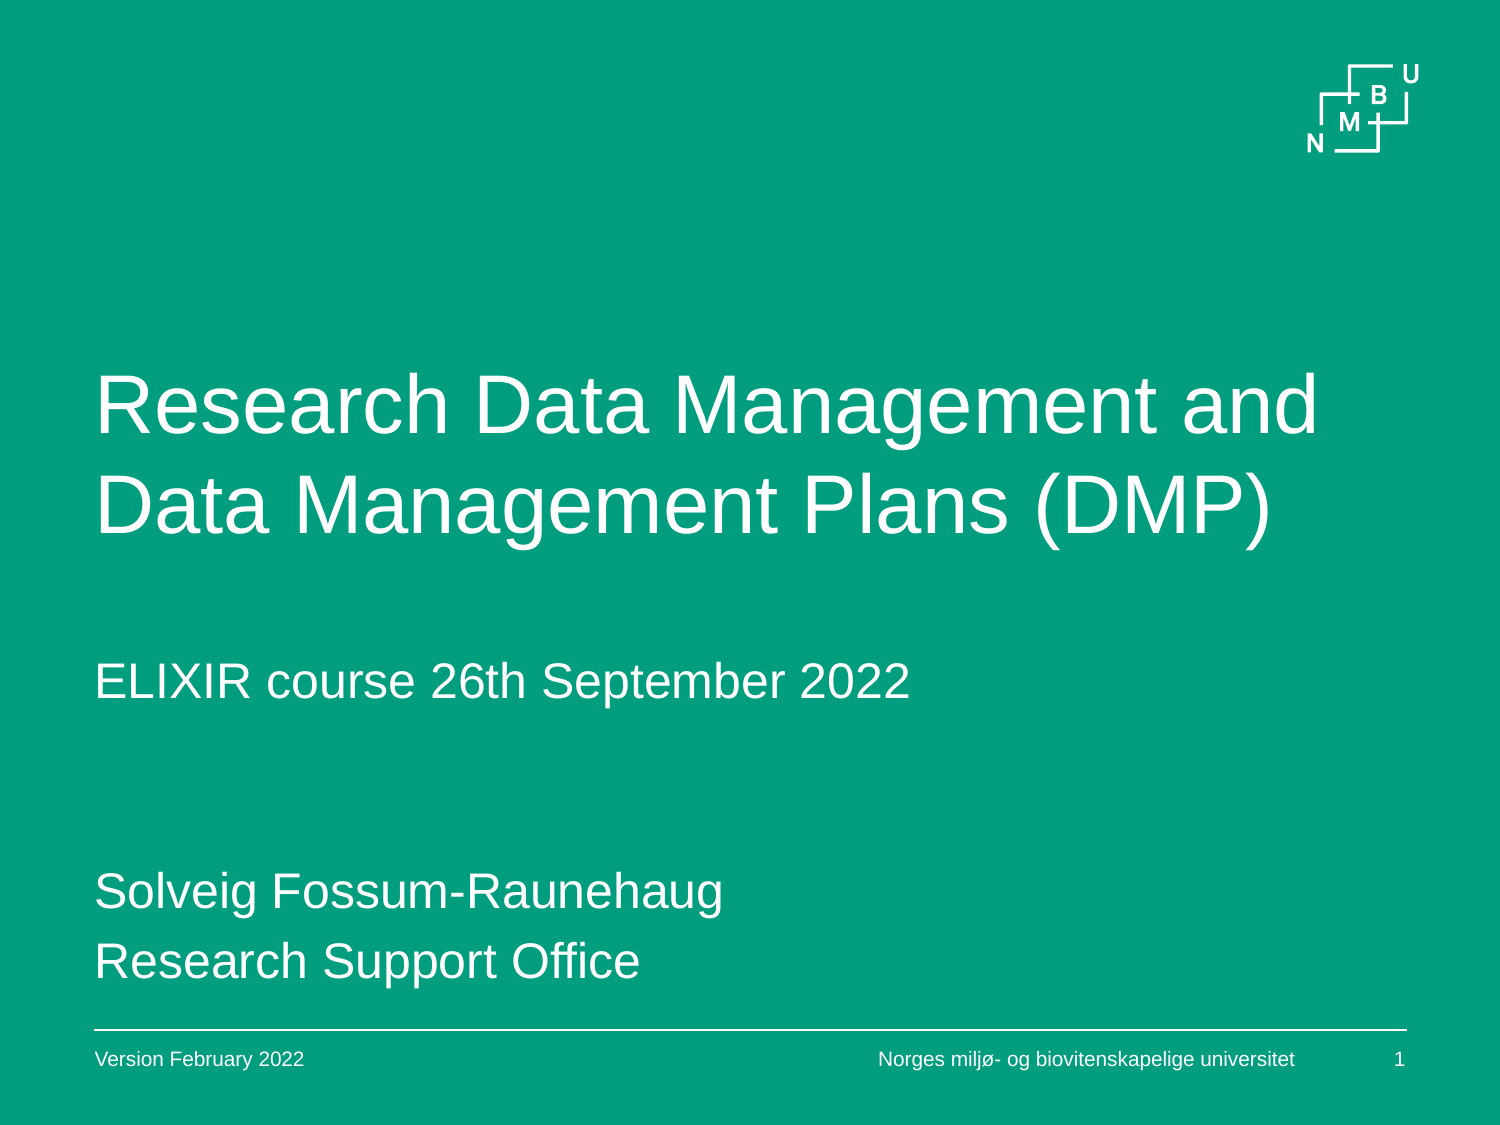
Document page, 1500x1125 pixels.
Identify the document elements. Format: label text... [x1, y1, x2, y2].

footer Version February 2022 [94, 1045, 875, 1071]
slide_number Norges miljø- og biovitenskapelige universitet [878, 1045, 1353, 1071]
slide_number 1 [1356, 1045, 1406, 1071]
title Research Data Management and Data Management Plans (DMP) [94, 348, 1406, 551]
list ELIXIR course 26th September 2022 Solveig Fossum-Raunehaug Research Support Office [94, 649, 1406, 705]
